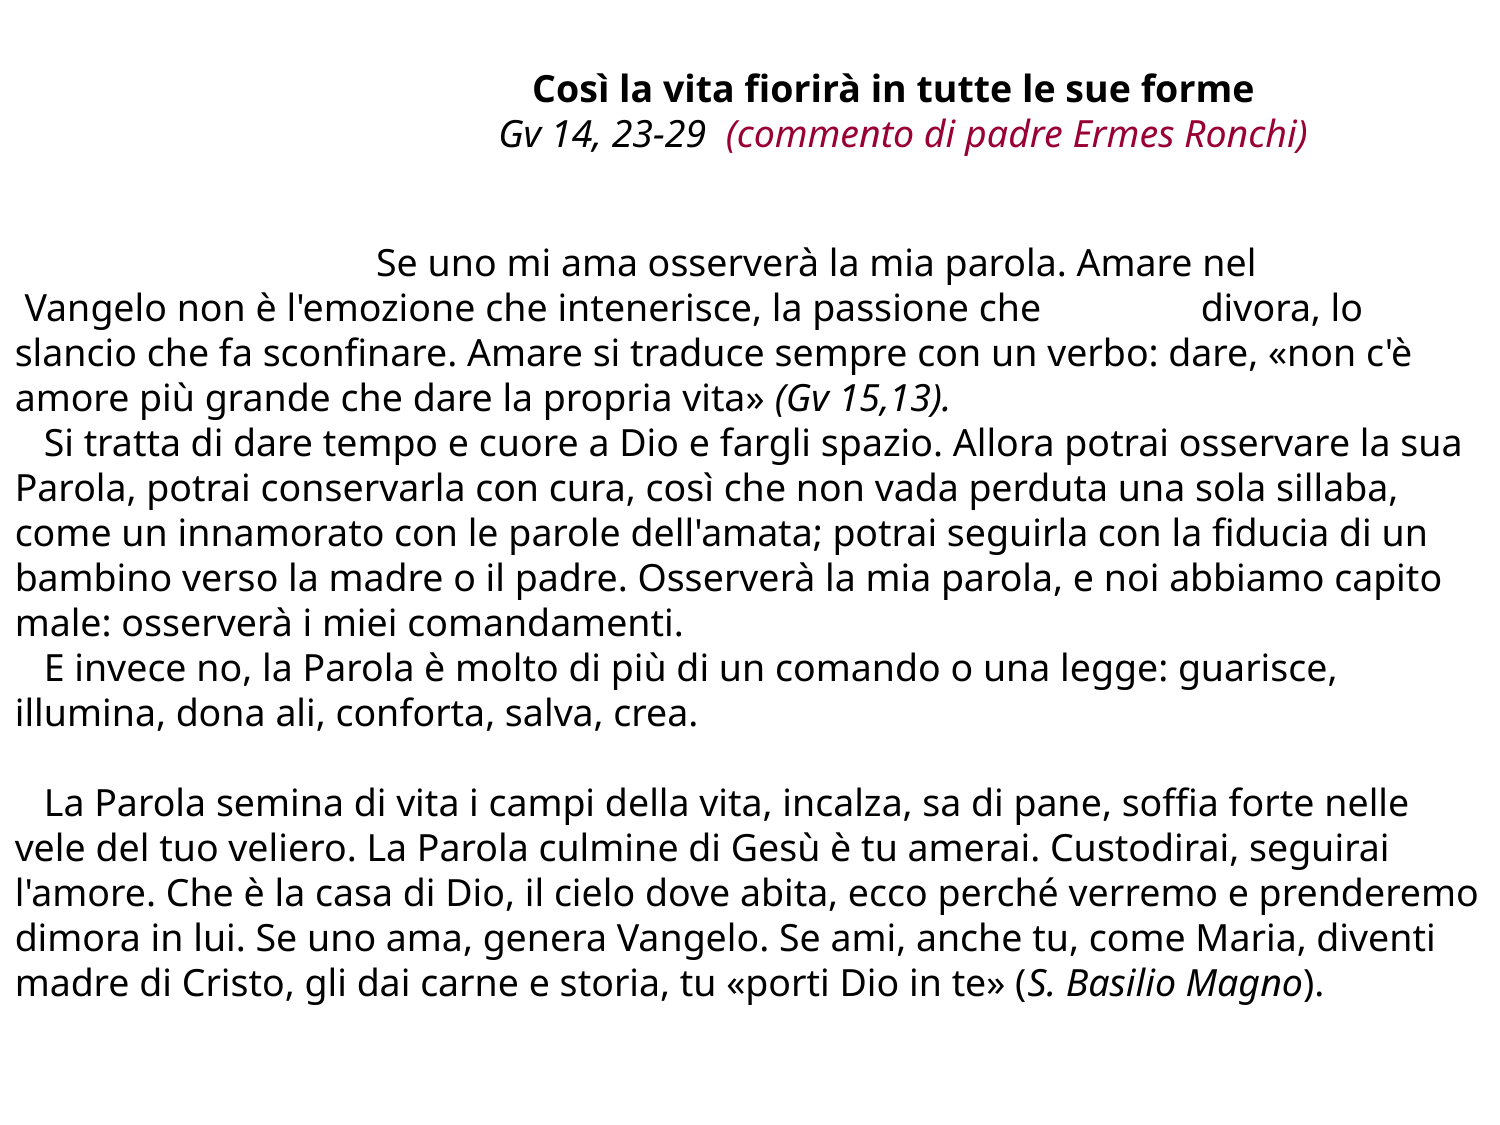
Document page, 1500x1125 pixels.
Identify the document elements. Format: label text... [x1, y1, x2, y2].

text_box Se uno mi ama osserverà la mia parola. Amare nel Vangelo non è l'emozione che intenerisce, la passione che divora, lo slancio che fa sconfinare. Amare si traduce sempre con un verbo: dare, «non c'è amore più grande che dare la propria vita» (Gv 15,13). Si tratta di dare tempo e cuore a Dio e fargli spazio. Allora potrai osservare la sua Parola, potrai conservarla con cura, così che non vada perduta una sola sillaba, come un innamorato con le parole dell'amata; potrai seguirla con la fiducia di un bambino verso la madre o il padre. Osserverà la mia parola, e noi abbiamo capito male: osserverà i miei comandamenti. E invece no, la Parola è molto di più di un comando o una legge: guarisce, illumina, dona ali, conforta, salva, crea. La Parola semina di vita i campi della vita, incalza, sa di pane, soffia forte nelle vele del tuo veliero. La Parola culmine di Gesù è tu amerai. Custodirai, seguirai l'amore. Che è la casa di Dio, il cielo dove abita, ecco perché verremo e prenderemo dimora in lui. Se uno ama, genera Vangelo. Se ami, anche tu, come Maria, diventi madre di Cristo, gli dai carne e storia, tu «porti Dio in te» (S. Basilio Magno). [0, 231, 1500, 710]
text_box Se uno mi ama osserverà la mia parola. Amare nel Vangelo non è l'emozione che intenerisce, la passione che divora, lo slancio che fa sconfinare. Amare si traduce sempre con un verbo: dare, «non c'è amore più grande che dare la propria vita» (Gv 15,13). Si tratta di dare tempo e cuore a Dio e fargli spazio. Allora potrai osservare la sua Parola, potrai conservarla con cura, così che non vada perduta una sola sillaba, come un innamorato con le parole dell'amata; potrai seguirla con la fiducia di un bambino verso la madre o il padre. Osserverà la mia parola, e noi abbiamo capito male: osserverà i miei comandamenti. E invece no, la Parola è molto di più di un comando o una legge: guarisce, illumina, dona ali, conforta, salva, crea. La Parola semina di vita i campi della vita, incalza, sa di pane, soffia forte nelle vele del tuo veliero. La Parola culmine di Gesù è tu amerai. Custodirai, seguirai l'amore. Che è la casa di Dio, il cielo dove abita, ecco perché verremo e prenderemo dimora in lui. Se uno ama, genera Vangelo. Se ami, anche tu, come Maria, diventi madre di Cristo, gli dai carne e storia, tu «porti Dio in te» (S. Basilio Magno). [0, 711, 1500, 799]
text_box Così la vita fiorirà in tutte le sue forme Gv 14, 23-29 (commento di padre Ermes Ronchi) [289, 57, 1500, 208]
text_box Se uno mi ama osserverà la mia parola. Amare nel Vangelo non è l'emozione che intenerisce, la passione che divora, lo slancio che fa sconfinare. Amare si traduce sempre con un verbo: dare, «non c'è amore più grande che dare la propria vita» (Gv 15,13). Si tratta di dare tempo e cuore a Dio e fargli spazio. Allora potrai osservare la sua Parola, potrai conservarla con cura, così che non vada perduta una sola sillaba, come un innamorato con le parole dell'amata; potrai seguirla con la fiducia di un bambino verso la madre o il padre. Osserverà la mia parola, e noi abbiamo capito male: osserverà i miei comandamenti. E invece no, la Parola è molto di più di un comando o una legge: guarisce, illumina, dona ali, conforta, salva, crea. La Parola semina di vita i campi della vita, incalza, sa di pane, soffia forte nelle vele del tuo veliero. La Parola culmine di Gesù è tu amerai. Custodirai, seguirai l'amore. Che è la casa di Dio, il cielo dove abita, ecco perché verremo e prenderemo dimora in lui. Se uno ama, genera Vangelo. Se ami, anche tu, come Maria, diventi madre di Cristo, gli dai carne e storia, tu «porti Dio in te» (S. Basilio Magno). [0, 801, 1500, 1012]
